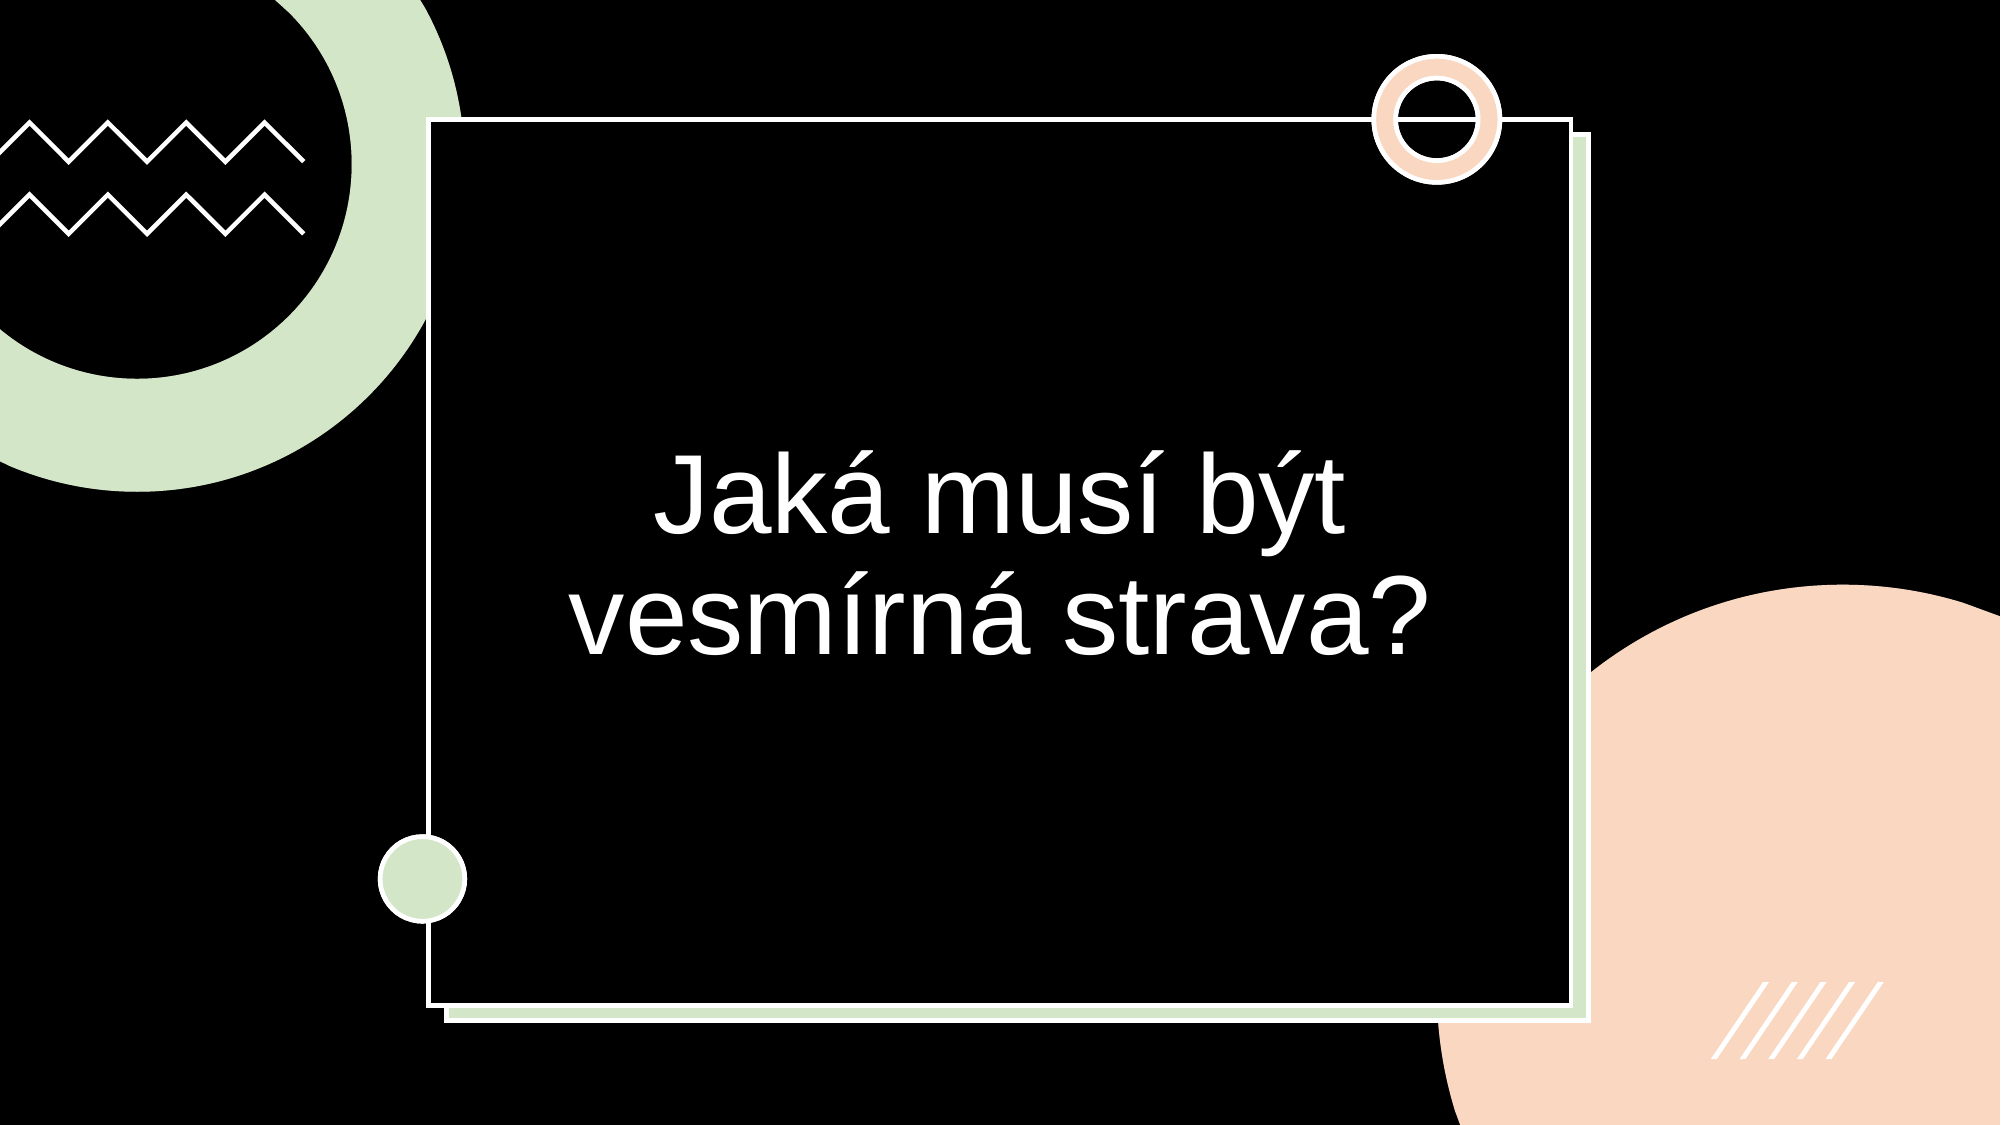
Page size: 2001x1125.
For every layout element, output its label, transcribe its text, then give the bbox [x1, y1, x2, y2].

text_box [422, 0, 2000, 670]
text_box [0, 119, 306, 165]
text_box [0, 0, 350, 377]
text_box [1437, 583, 2000, 1125]
text_box [0, 320, 1458, 1125]
text_box [445, 133, 1590, 1022]
text_box [428, 118, 1572, 1007]
text_box [379, 835, 466, 923]
text_box [0, 0, 463, 493]
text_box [1710, 982, 1884, 1060]
text_box [1372, 55, 1501, 184]
title Jaká musí být vesmírná strava? [473, 245, 1527, 687]
text_box [0, 191, 306, 238]
